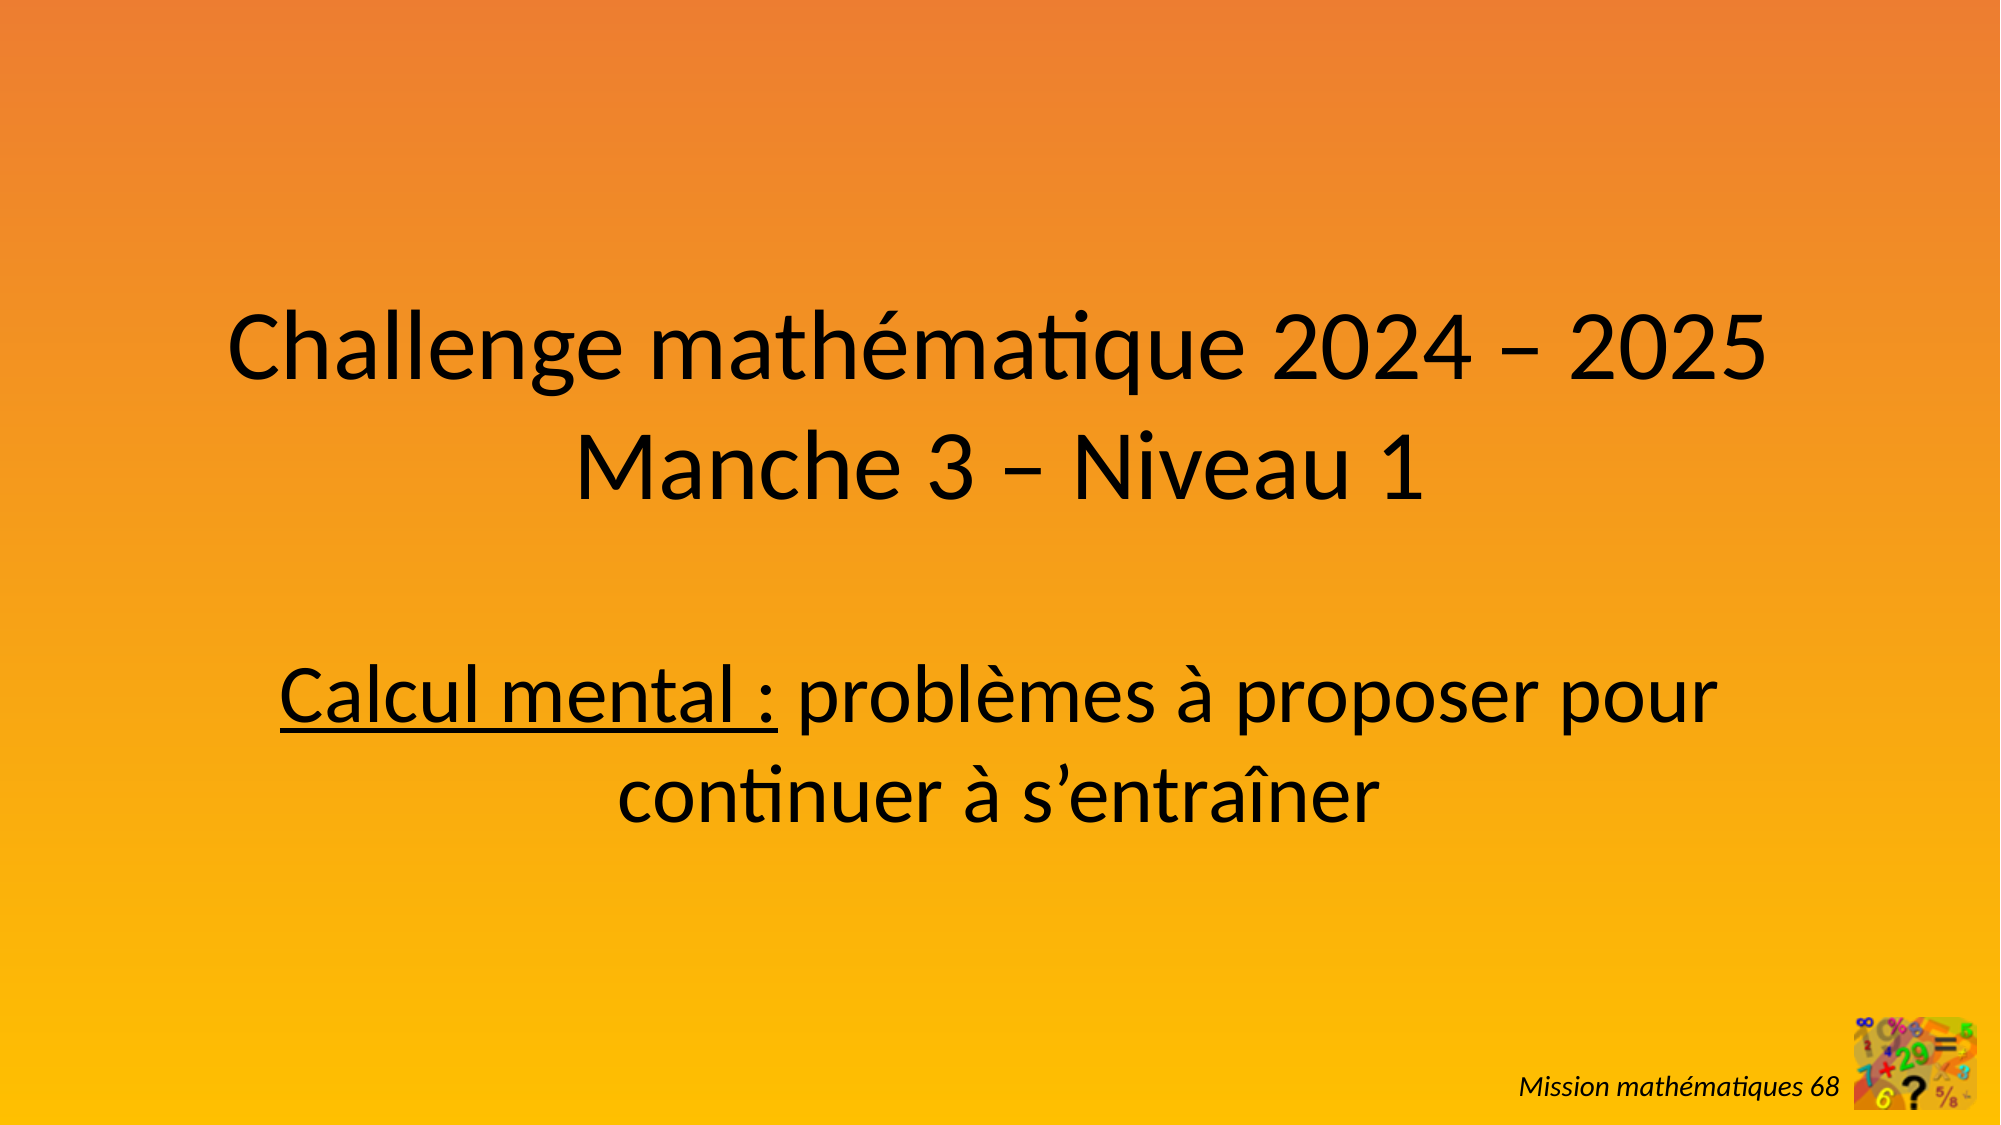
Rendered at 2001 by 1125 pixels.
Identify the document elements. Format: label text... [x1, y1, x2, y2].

picture [1854, 1017, 1977, 1110]
text_box Challenge mathématique 2024 – 2025 Manche 3 – Niveau 1 Calcul mental : problèmes à proposer pour continuer à s’entraîner [174, 272, 1826, 847]
text_box Mission mathématiques 68 [1501, 1059, 1854, 1110]
